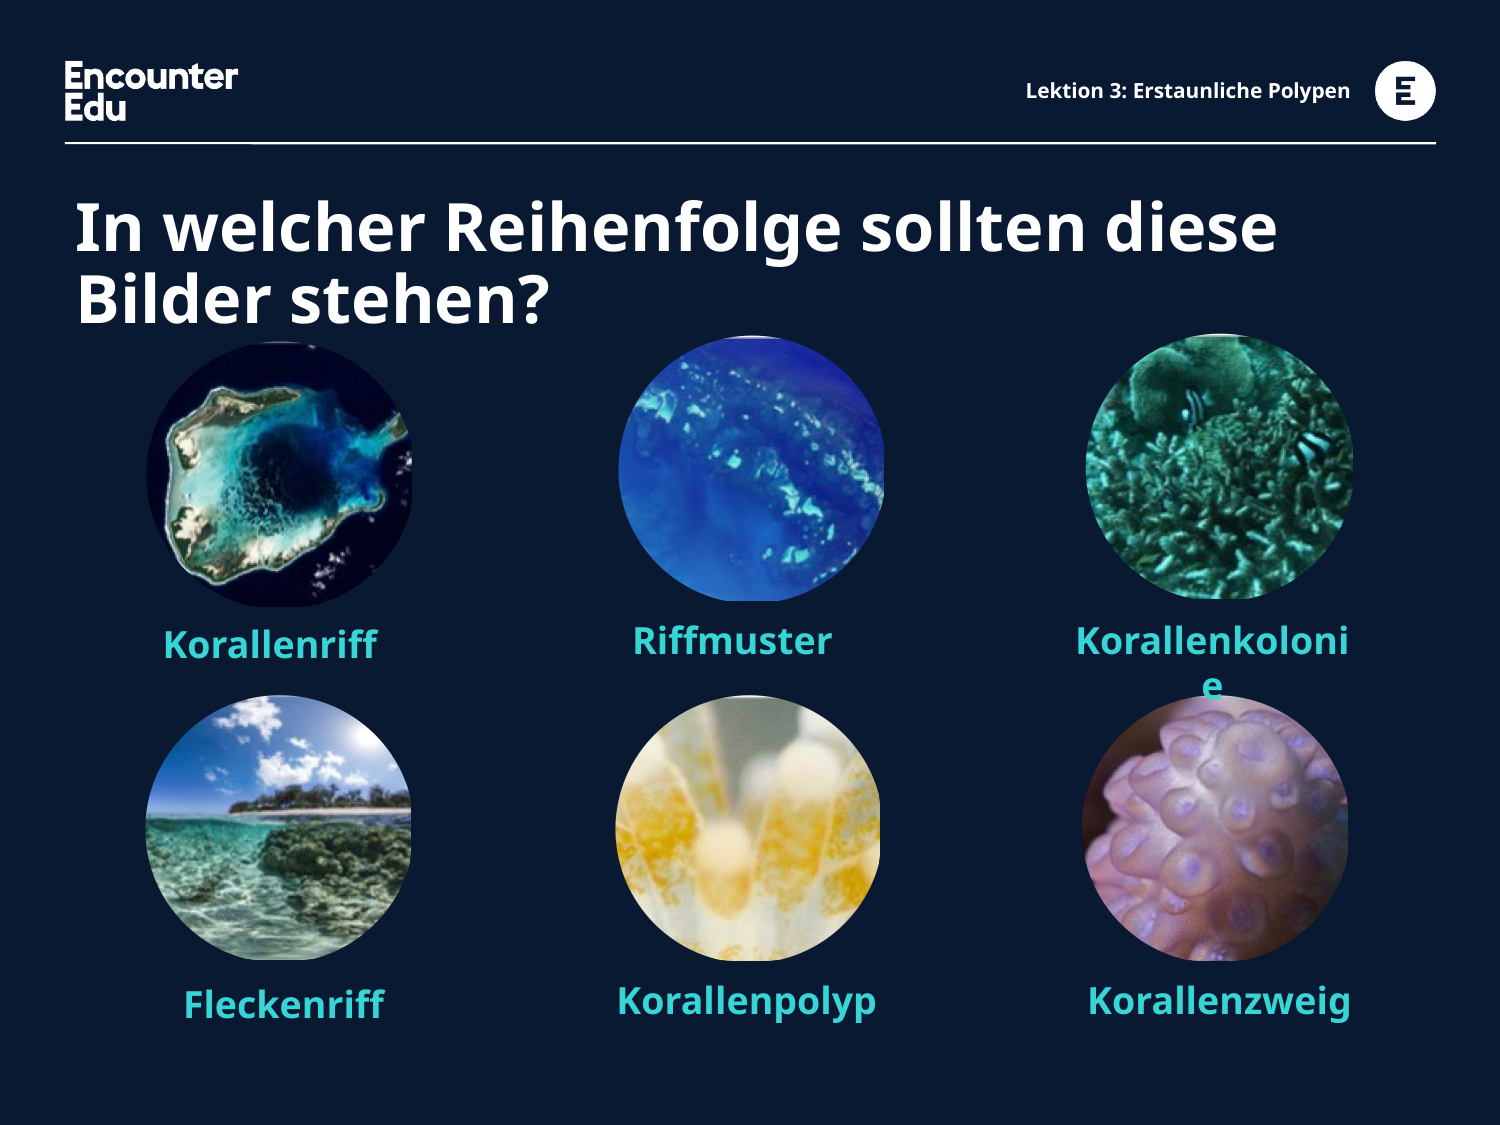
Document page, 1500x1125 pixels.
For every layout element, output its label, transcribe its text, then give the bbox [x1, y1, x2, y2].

text_box Korallenriff [122, 613, 417, 674]
picture [1373, 59, 1437, 122]
text_box Korallenzweig [1072, 969, 1367, 1030]
picture [143, 694, 411, 960]
picture [618, 335, 884, 601]
picture [1085, 333, 1353, 599]
picture [145, 339, 413, 607]
picture [61, 59, 243, 122]
picture [1080, 693, 1348, 962]
text_box Korallenkolonie [1058, 609, 1367, 715]
picture [614, 693, 880, 962]
text_box In welcher Reihenfolge sollten diese Bilder stehen? [67, 181, 1494, 350]
text_box Riffmuster [585, 609, 880, 670]
title Lektion 3: Erstaunliche Polypen [749, 71, 1359, 113]
text_box Korallenpolyp [599, 969, 894, 1030]
text_box Fleckenriff [136, 973, 431, 1034]
